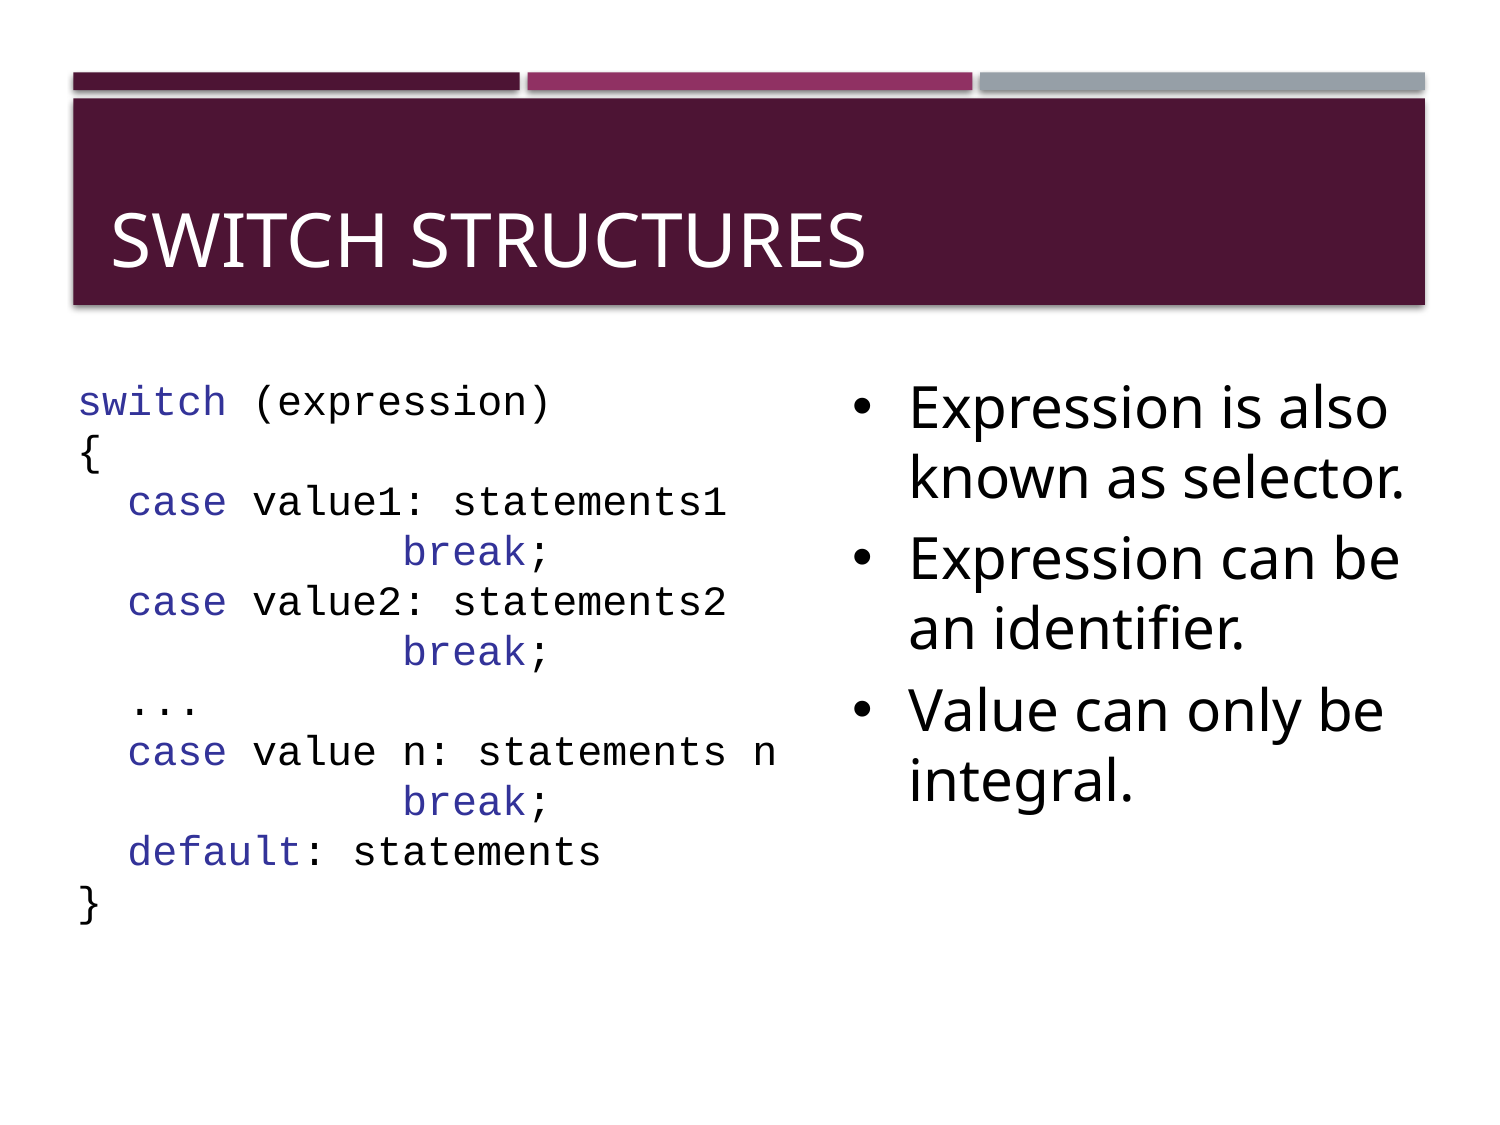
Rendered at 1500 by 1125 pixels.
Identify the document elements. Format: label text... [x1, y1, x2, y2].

title Switch Structures [95, 112, 1406, 291]
text_box Expression is also known as selector. Expression can be an identifier. Value can only be integral. [837, 362, 1463, 1038]
text_box switch (expression) { case value1: statements1 break; case value2: statements2 break; ... case value n: statements n break; default: statements } [62, 366, 811, 932]
